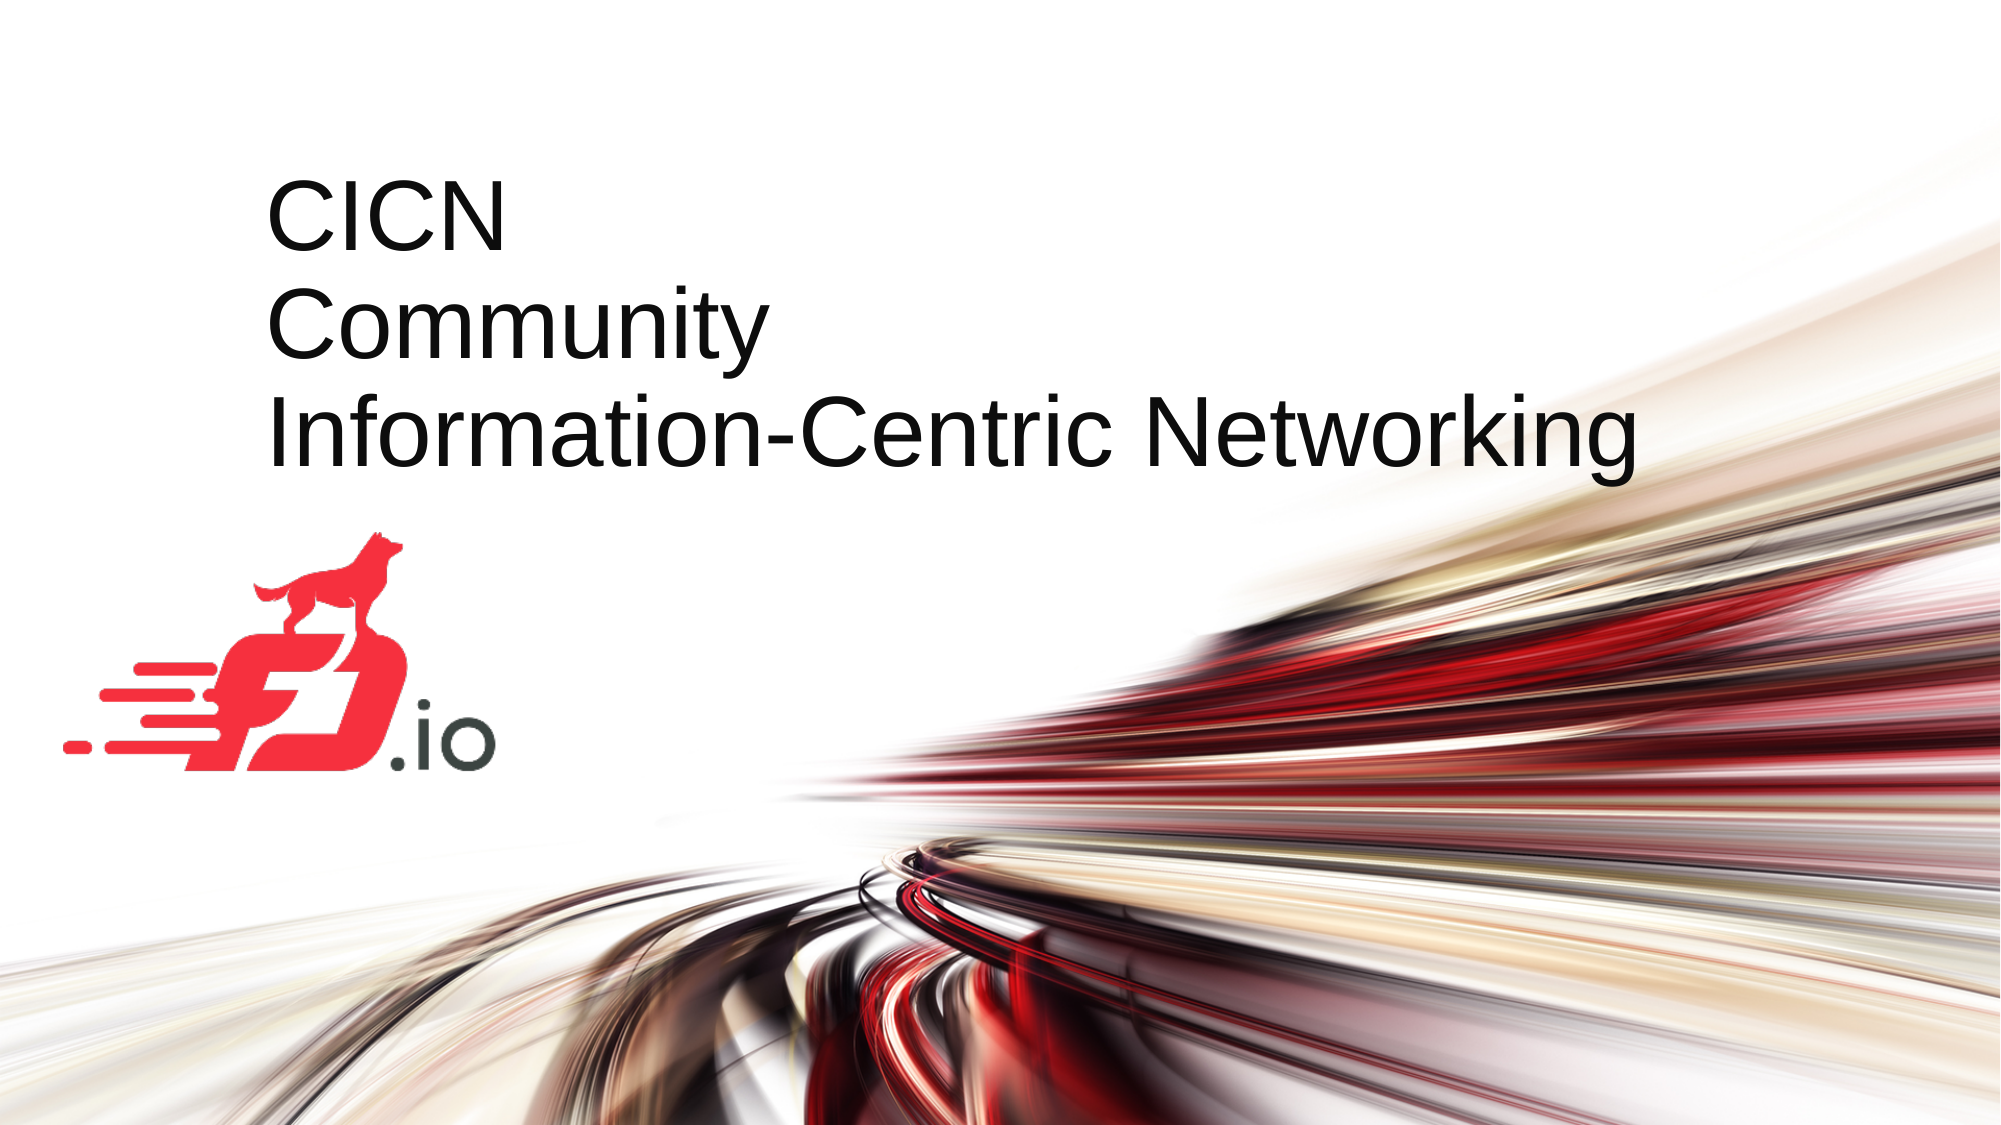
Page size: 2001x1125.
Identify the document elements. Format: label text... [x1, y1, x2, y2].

text_box CICN Community Information-Centric Networking [250, 156, 1931, 499]
picture [0, 0, 2001, 1125]
